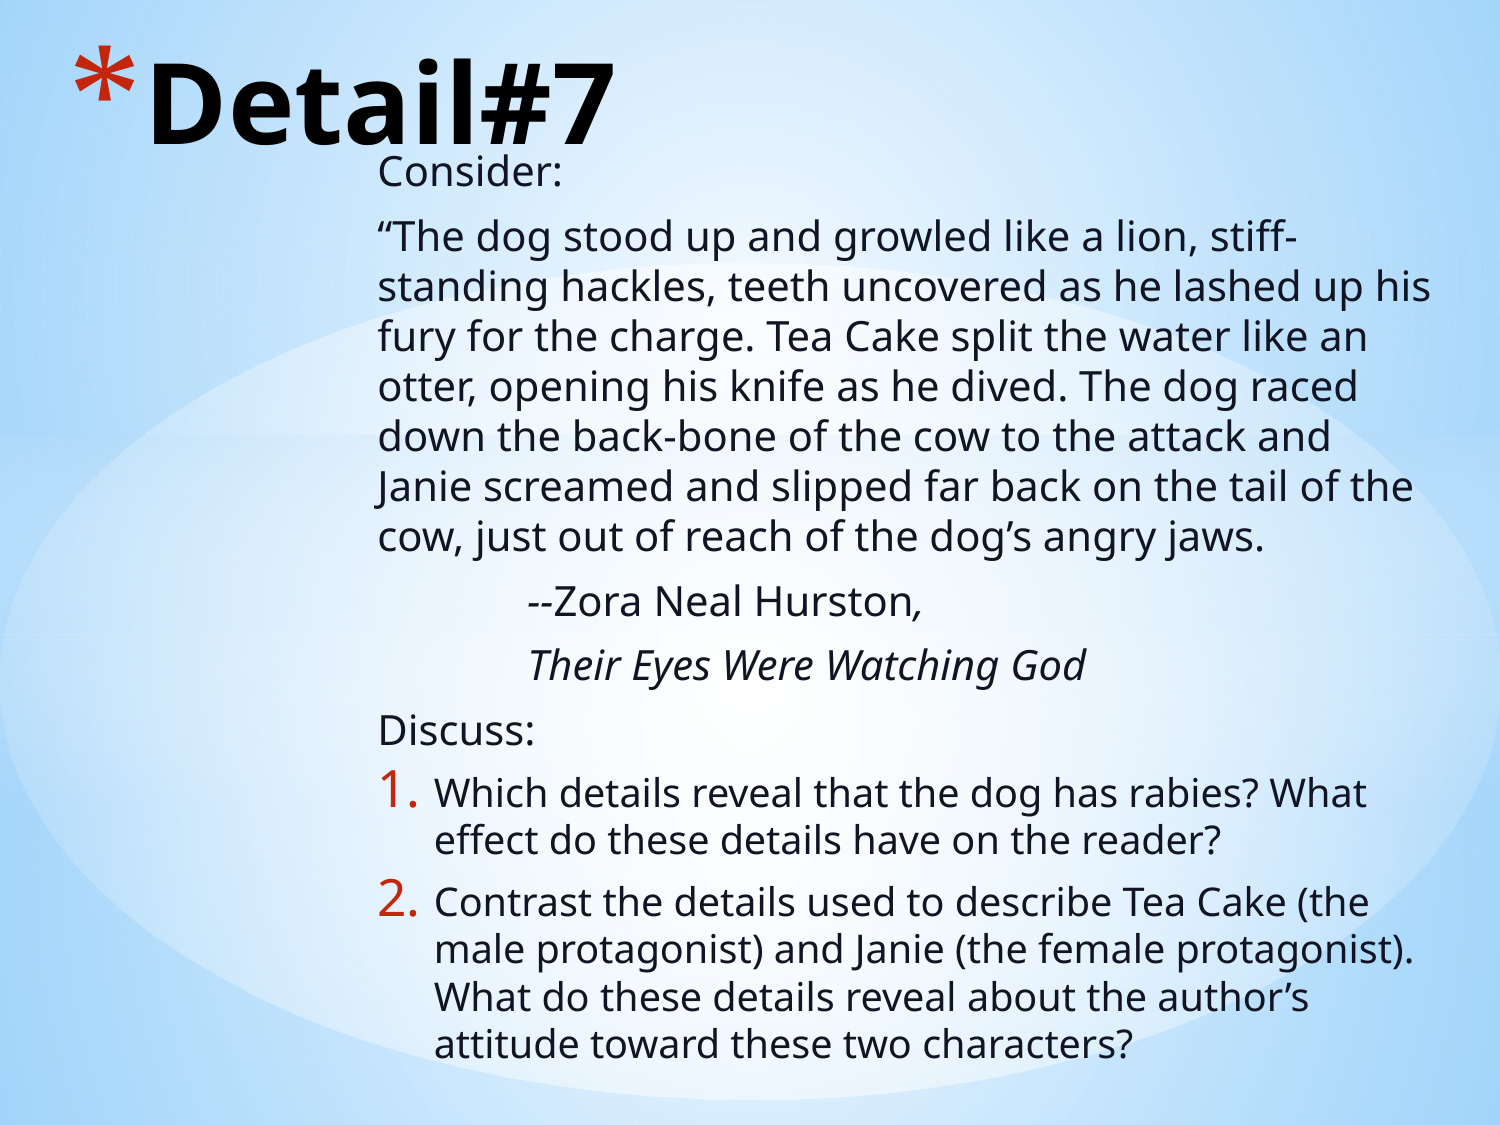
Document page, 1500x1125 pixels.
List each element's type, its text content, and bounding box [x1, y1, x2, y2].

title Detail#7 [24, 24, 1313, 163]
subtitle Consider: “The dog stood up and growled like a lion, stiff-standing hackles, teeth uncovered as he lashed up his fury for the charge. Tea Cake split the water like an otter, opening his knife as he dived. The dog raced down the back-bone of the cow to the attack and Janie screamed and slipped far back on the tail of the cow, just out of reach of the dog’s angry jaws. --Zora Neal Hurston, Their Eyes Were Watching God Discuss: Which details reveal that the dog has rabies? What effect do these details have on the reader? Contrast the details used to describe Tea Cake (the male protagonist) and Janie (the female protagonist). What do these details reveal about the author’s attitude toward these two characters? [362, 137, 1450, 1125]
